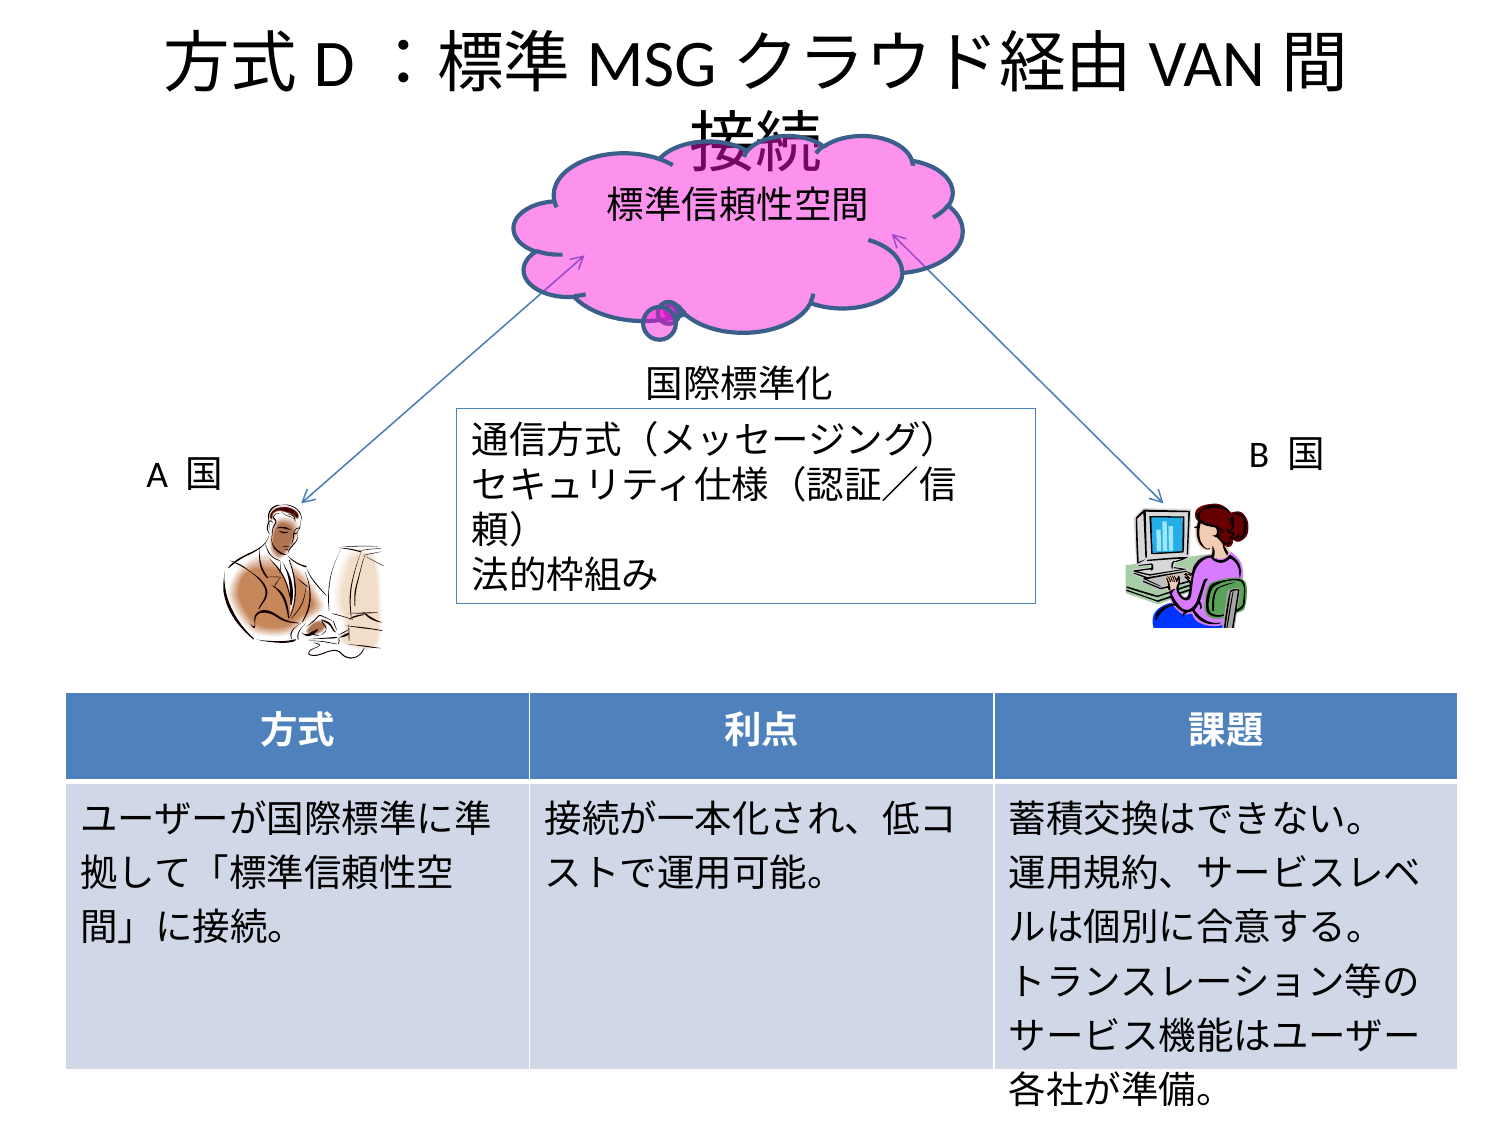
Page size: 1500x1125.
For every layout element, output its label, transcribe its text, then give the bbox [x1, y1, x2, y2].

text_box B 国 [1234, 422, 1341, 483]
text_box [300, 255, 585, 504]
picture [1125, 503, 1249, 630]
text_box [891, 233, 1164, 504]
table_header 課題 [995, 693, 1457, 779]
text_box 通信方式（メッセージング） セキュリティ仕様（認証／信頼） 法的枠組み [456, 413, 1036, 604]
text_box 方式D：標準MSGクラウド経由VAN間接続 [123, 12, 1388, 187]
table_cell 蓄積交換はできない。 運用規約、サービスレベルは個別に合意する。 トランスレーション等のサービス機能はユーザー各社が準備。 [995, 784, 1457, 1069]
table_cell ユーザーが国際標準に準拠して「標準信頼性空間」に接続。 [66, 784, 529, 1069]
text_box 国際標準化 [589, 352, 886, 413]
text_box 標準信頼性空間 [561, 173, 916, 279]
table_header 利点 [530, 693, 993, 779]
picture [218, 503, 384, 661]
text_box A 国 [131, 442, 238, 503]
table_cell 接続が一本化され、低コストで運用可能。 [530, 784, 993, 1069]
text_box [511, 133, 965, 253]
table_header 方式 [66, 693, 529, 779]
text_box [589, 279, 886, 342]
